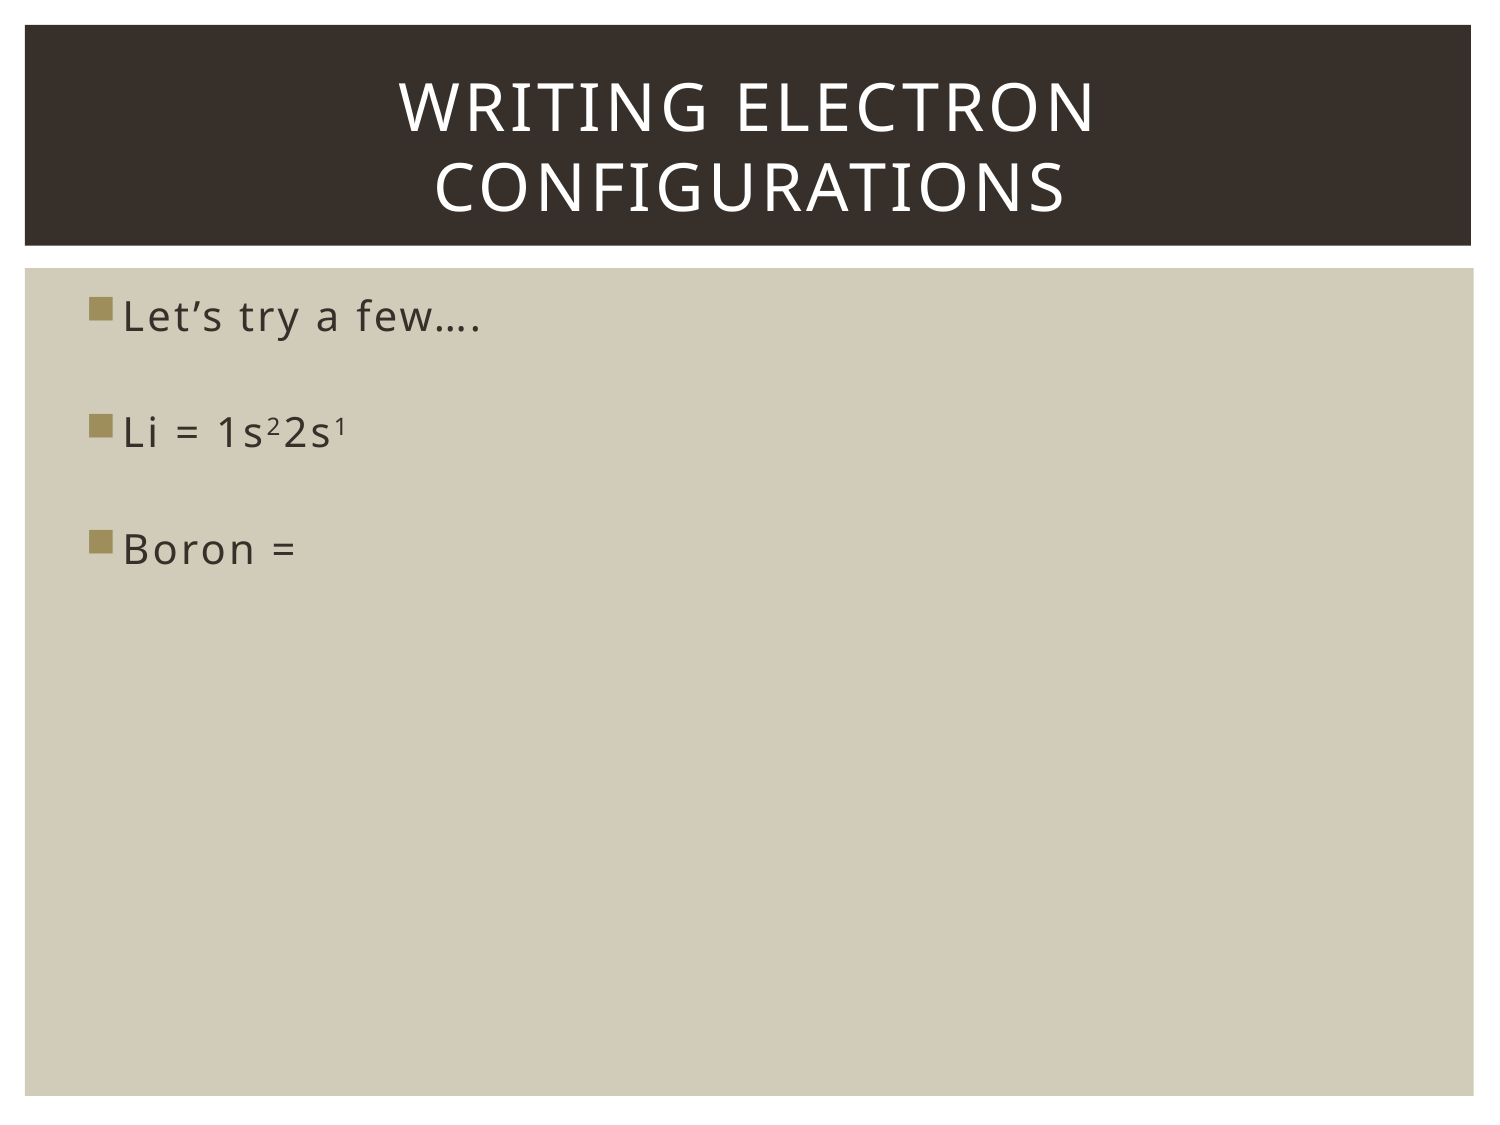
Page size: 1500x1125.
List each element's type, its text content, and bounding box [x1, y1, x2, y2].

title Writing Electron Configurations [62, 58, 1438, 232]
list Let’s try a few…. Li = 1s22s1 Boron = [62, 281, 1442, 1005]
